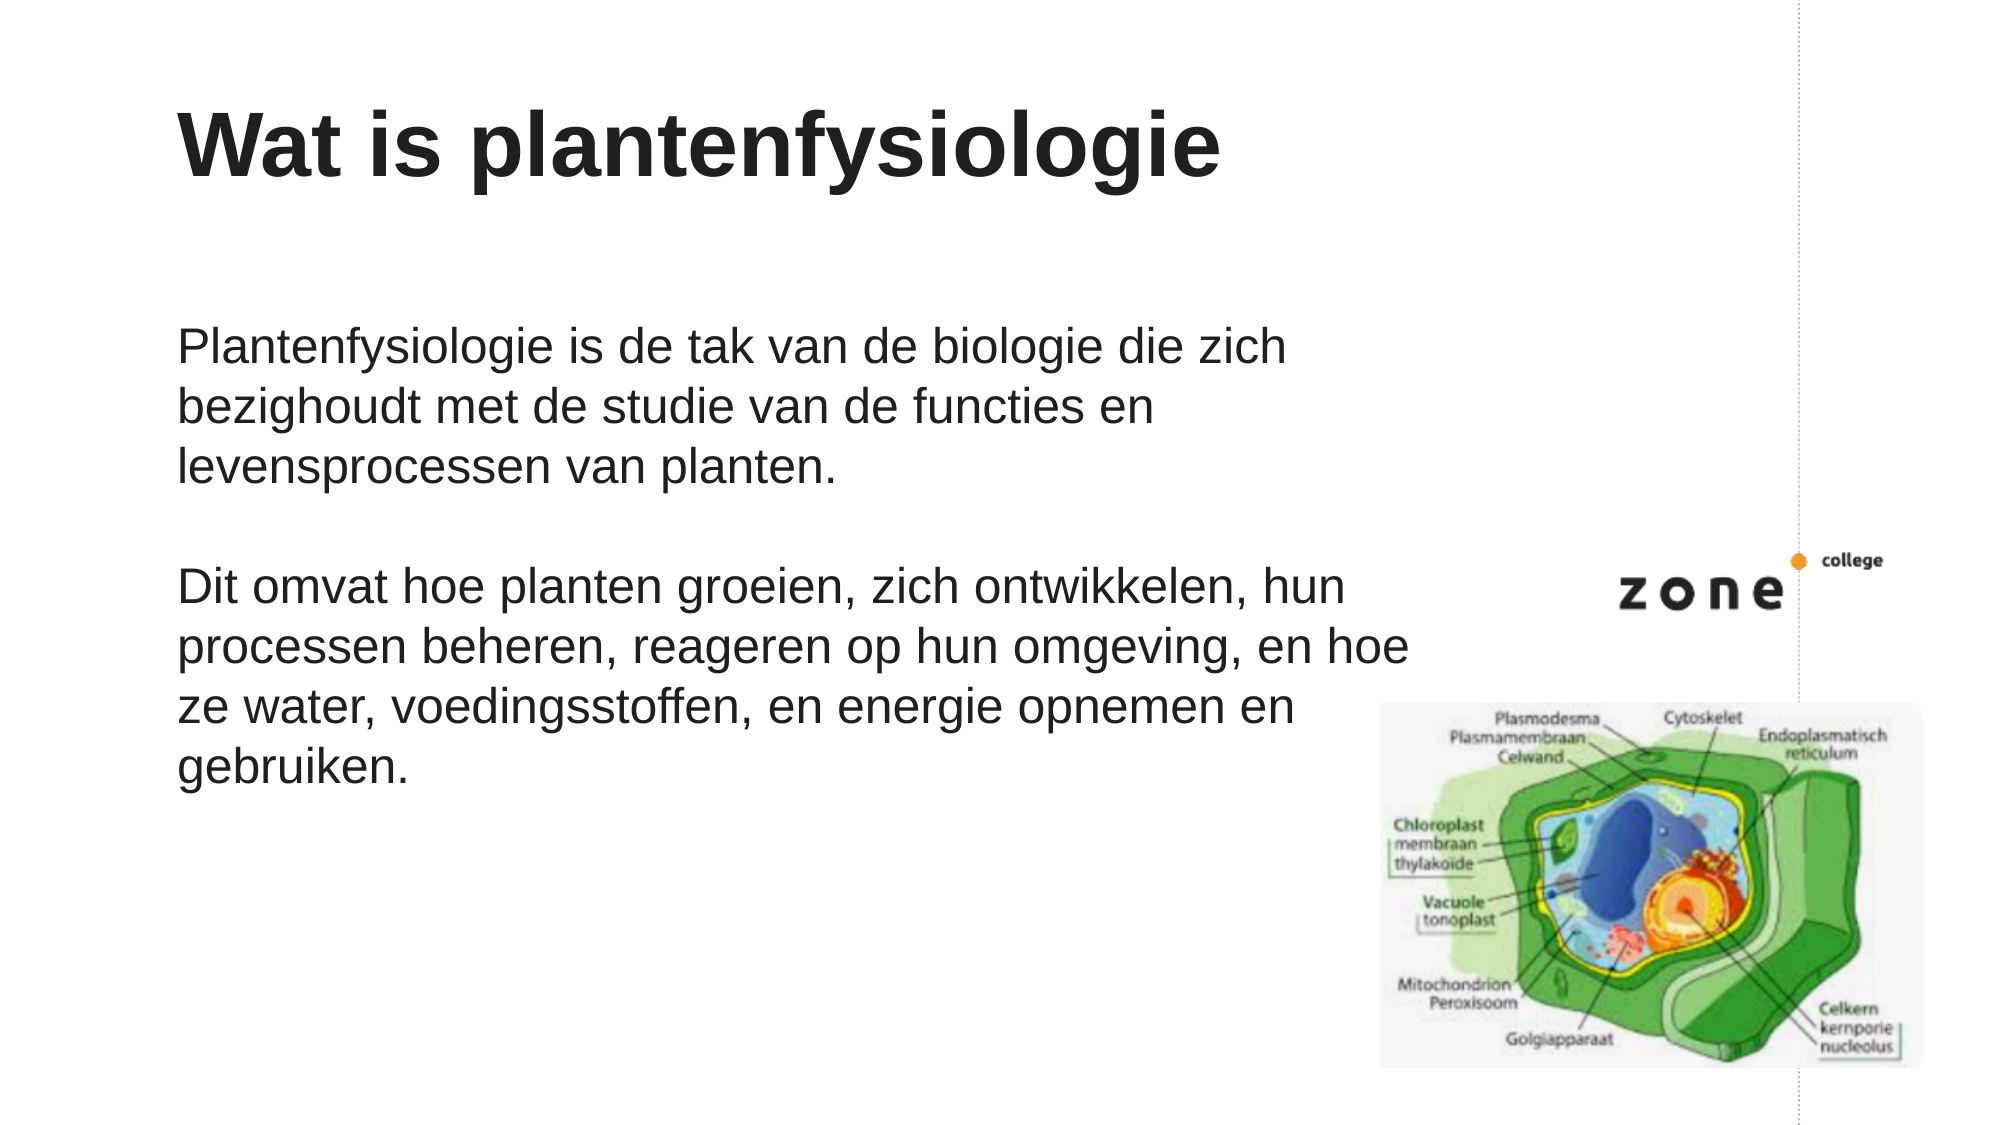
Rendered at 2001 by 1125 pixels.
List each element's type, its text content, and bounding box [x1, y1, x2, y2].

title Wat is plantenfysiologie [177, 97, 1471, 261]
list Plantenfysiologie is de tak van de biologie die zich bezighoudt met de studie van de functies en levensprocessen van planten. Dit omvat hoe planten groeien, zich ontwikkelen, hun processen beheren, reageren op hun omgeving, en hoe ze water, voedingsstoffen, en energie opnemen en gebruiken. [177, 313, 1471, 1091]
picture [1380, 0, 2001, 1125]
